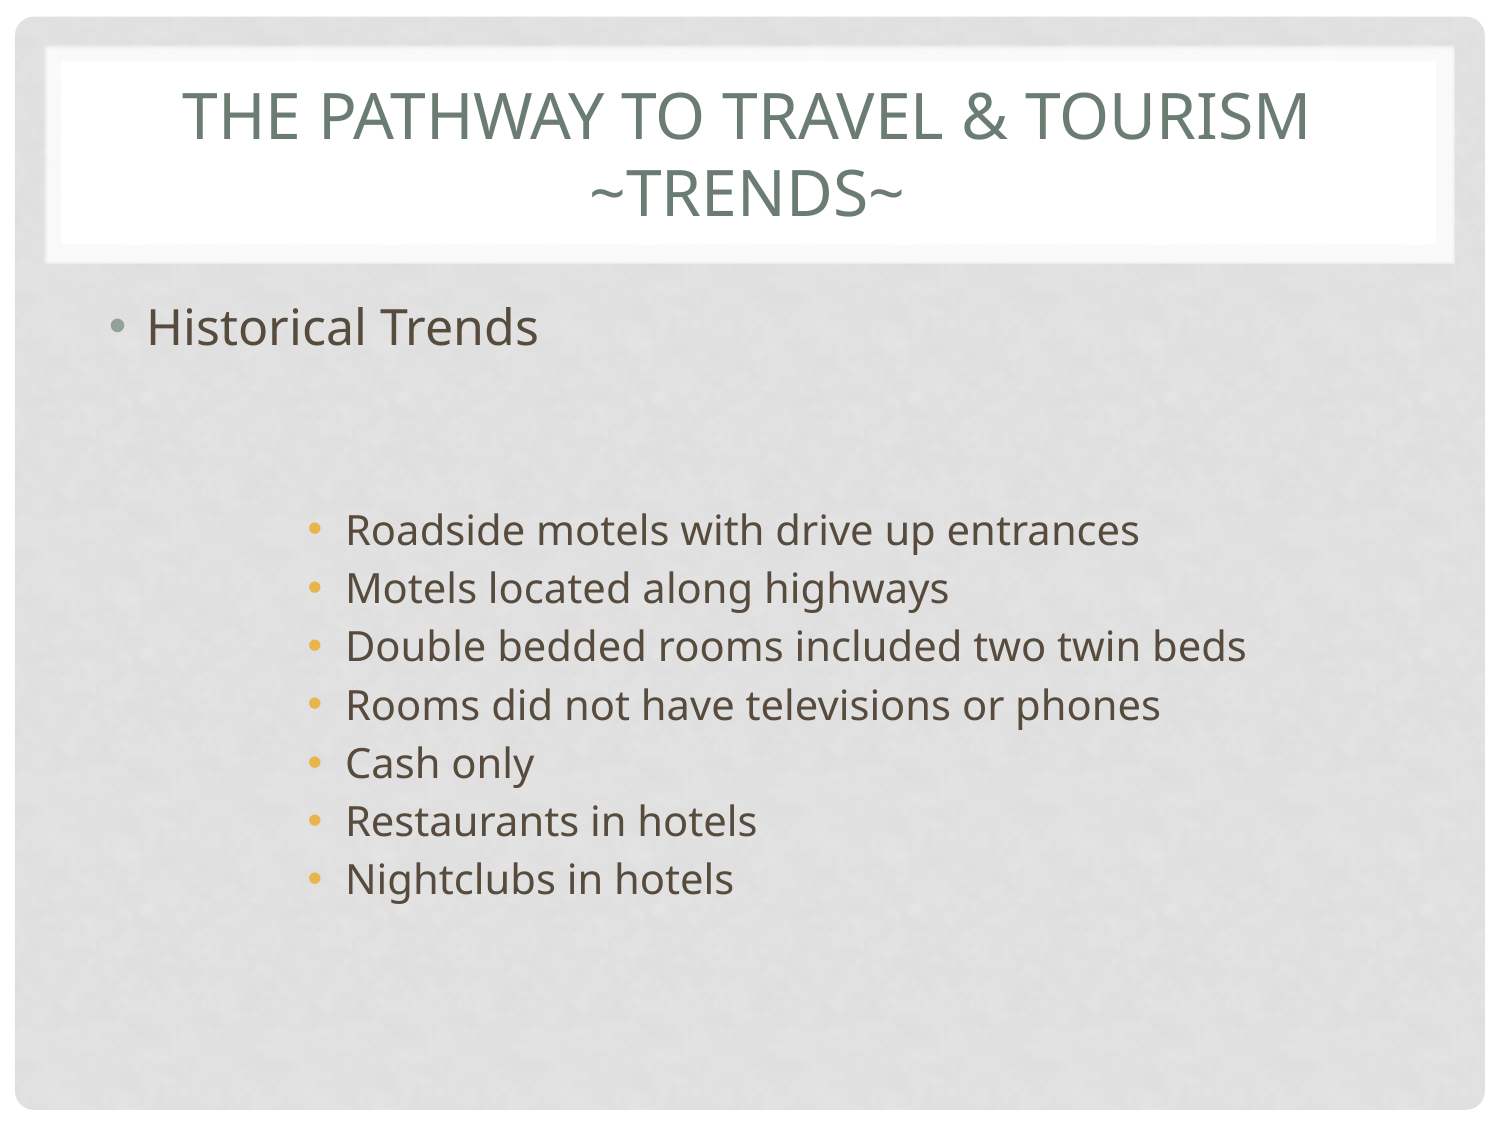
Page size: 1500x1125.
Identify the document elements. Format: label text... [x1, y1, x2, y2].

list Historical Trends Roadside motels with drive up entrances Motels located along highways Double bedded rooms included two twin beds Rooms did not have televisions or phones Cash only Restaurants in hotels Nightclubs in hotels [75, 287, 1425, 1005]
title The Pathway to Travel & Tourism ~Trends~ [69, 66, 1425, 238]
